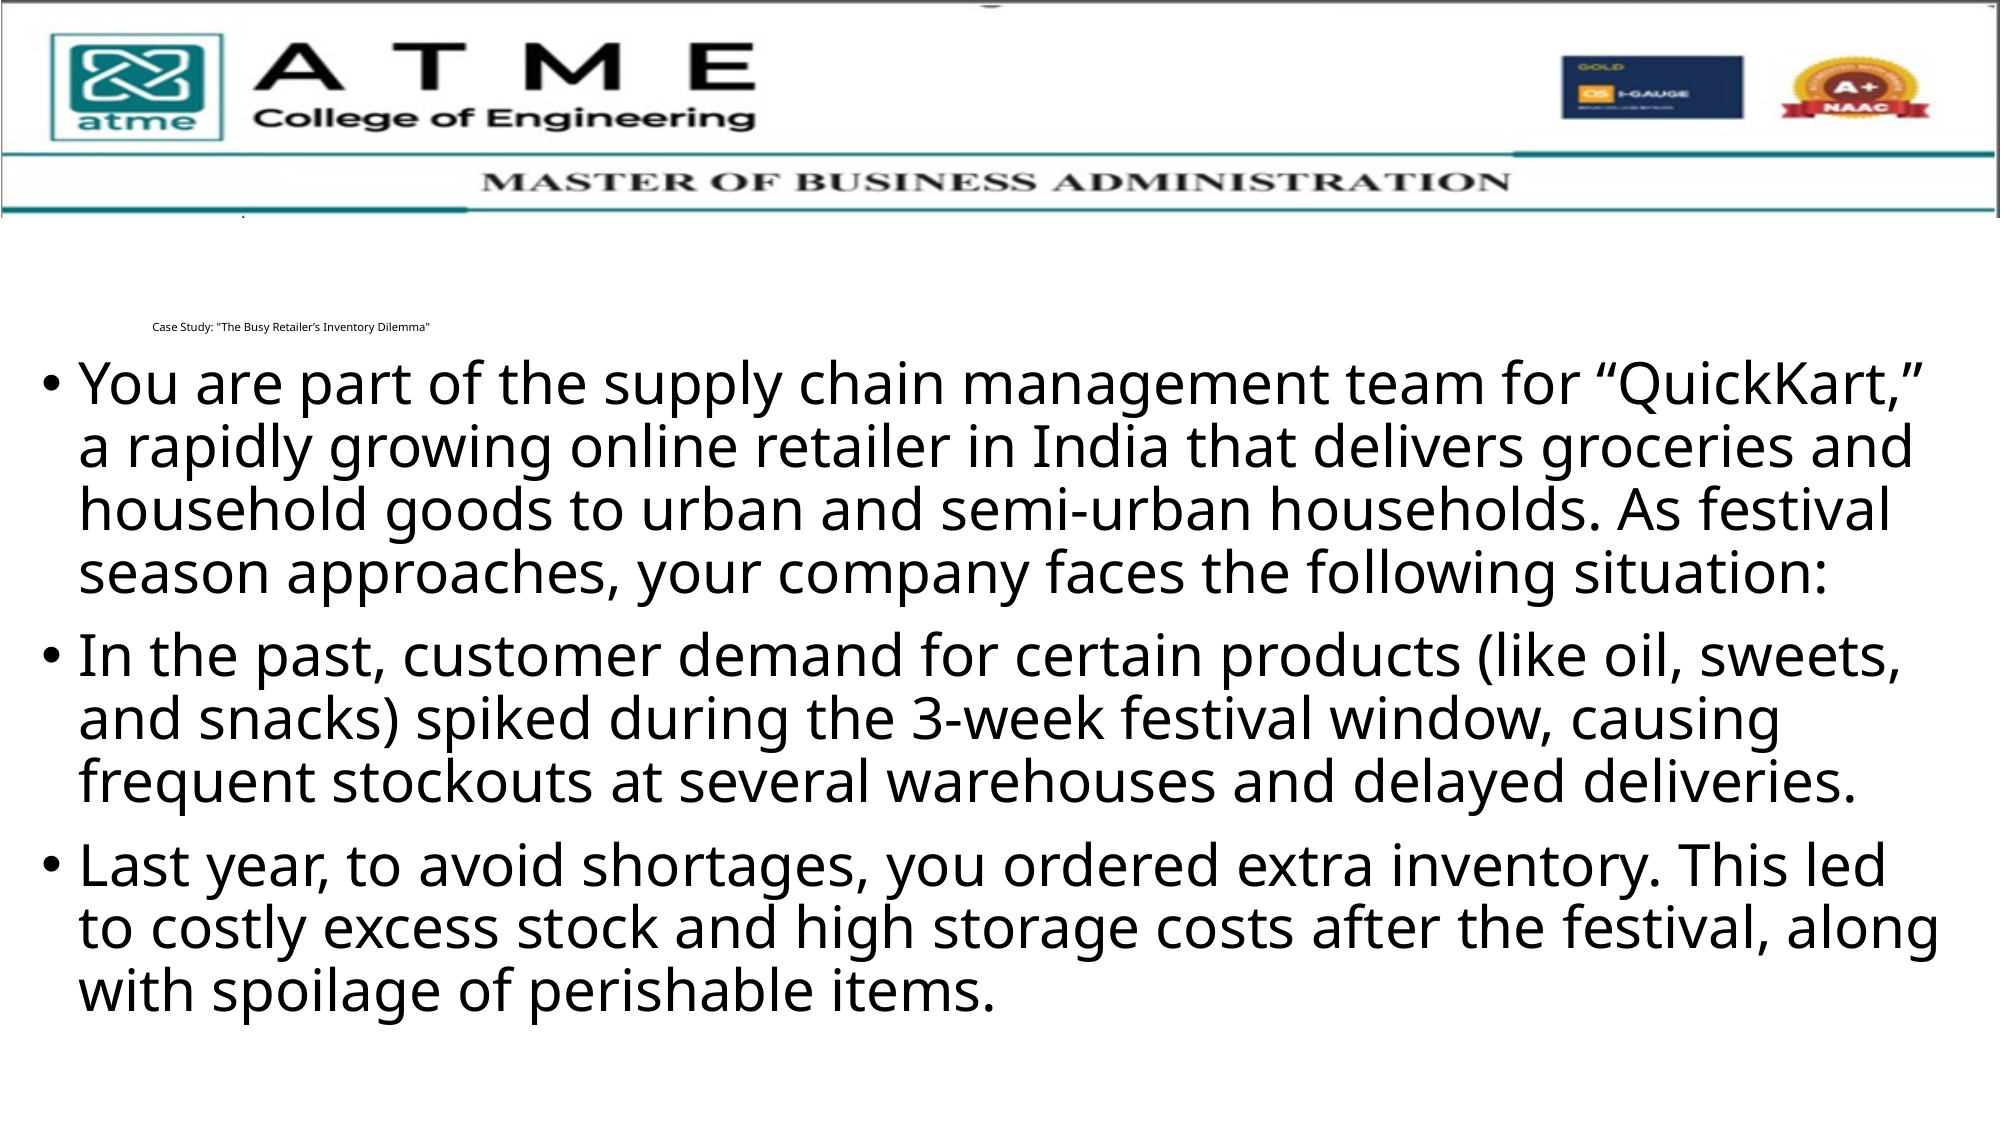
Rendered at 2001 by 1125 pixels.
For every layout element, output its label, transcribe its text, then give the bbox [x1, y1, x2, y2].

list You are part of the supply chain management team for “QuickKart,” a rapidly growing online retailer in India that delivers groceries and household goods to urban and semi-urban households. As festival season approaches, your company faces the following situation: In the past, customer demand for certain products (like oil, sweets, and snacks) spiked during the 3-week festival window, causing frequent stockouts at several warehouses and delayed deliveries. Last year, to avoid shortages, you ordered extra inventory. This led to costly excess stock and high storage costs after the festival, along with spoilage of perishable items. [26, 346, 1969, 1094]
picture [1, 0, 2000, 218]
title Case Study: "The Busy Retailer’s Inventory Dilemma" [137, 313, 1863, 346]
